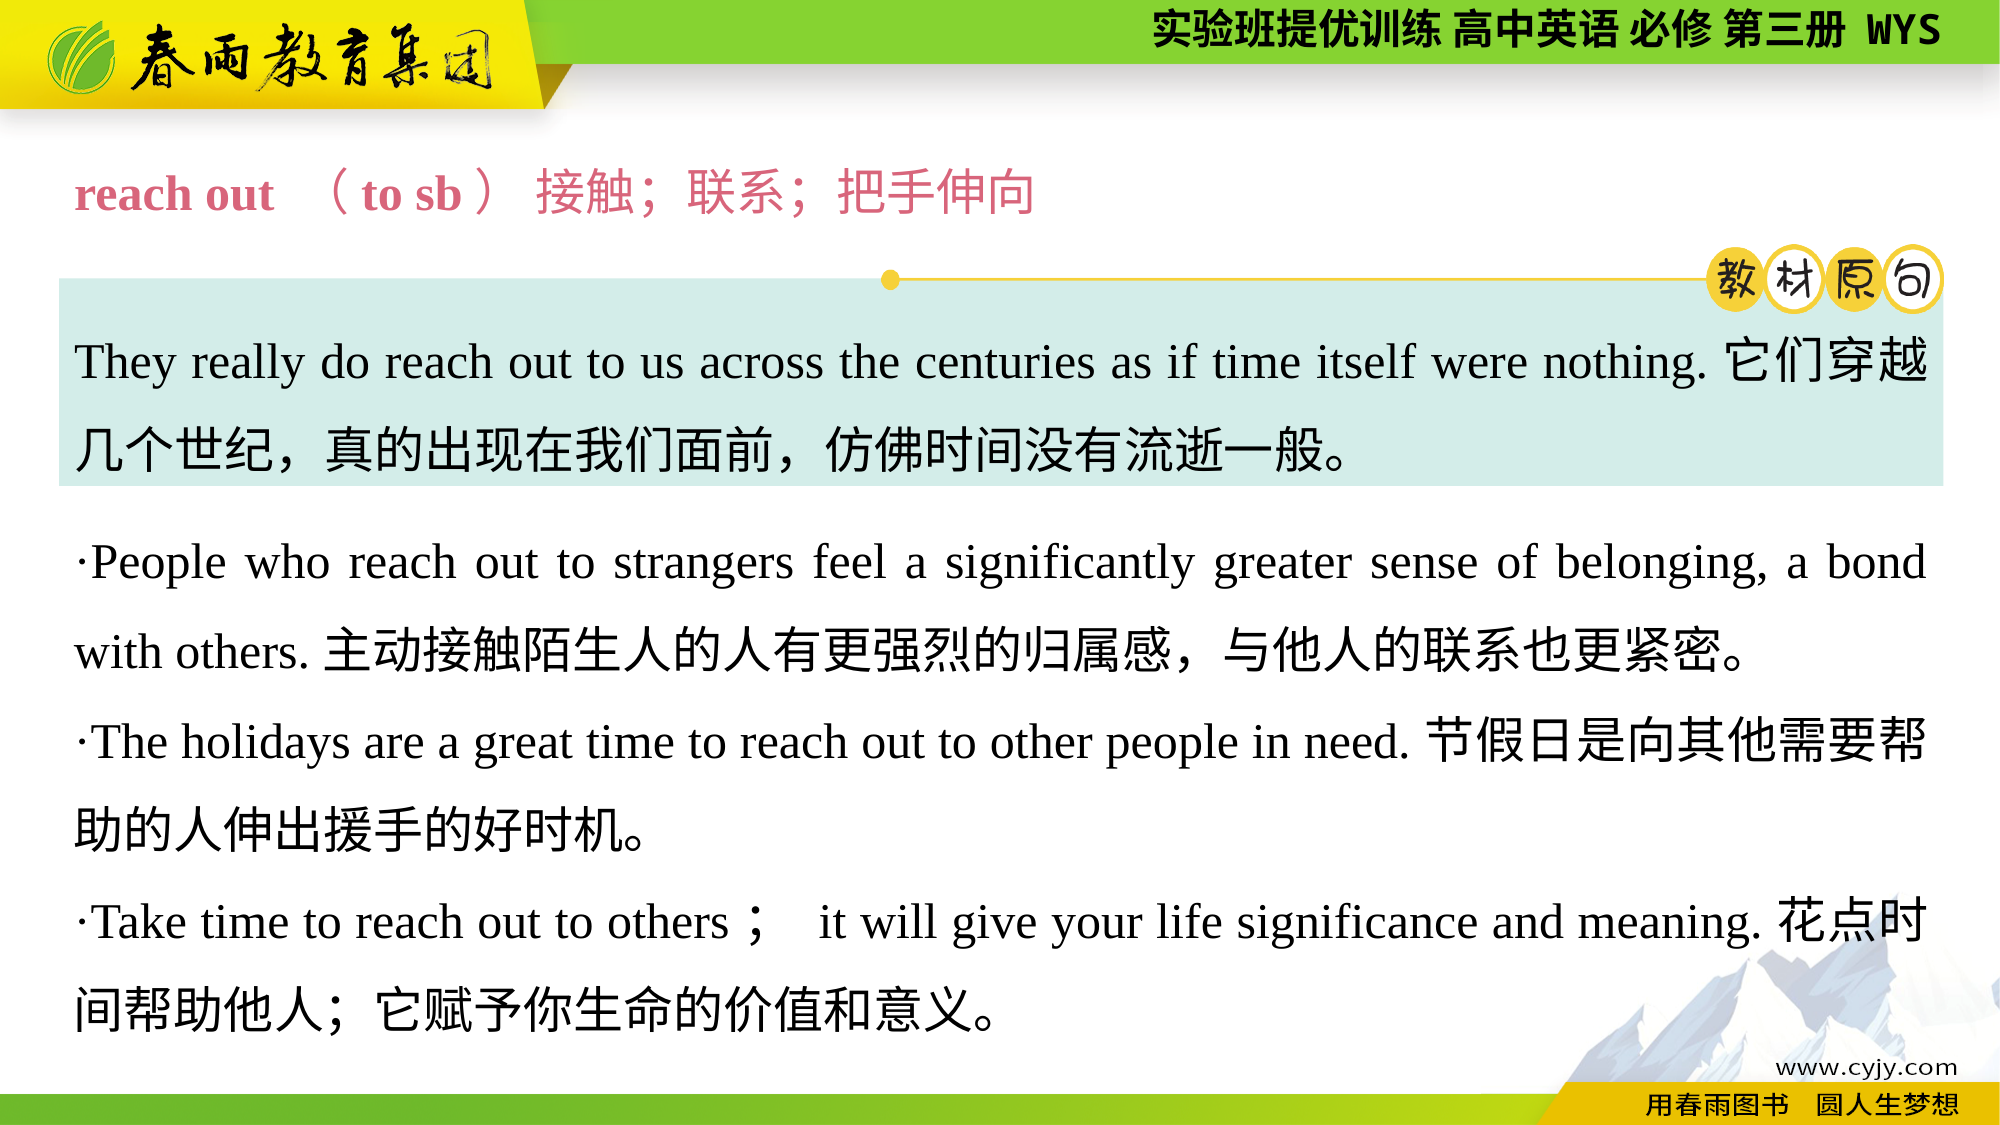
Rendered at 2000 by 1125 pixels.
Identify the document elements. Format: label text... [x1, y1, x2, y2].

list reach out （to sb） 接触；联系；把手伸向 [59, 122, 1944, 217]
picture [0, 0, 2000, 1125]
text_box ·People who reach out to strangers feel a significantly greater sense of belonging, a bond with others.主动接触陌生人的人有更强烈的归属感，与他人的联系也更紧密。 ·The holidays are a great time to reach out to other people in need.节假日是向其他需要帮助的人伸出援手的好时机。 ·Take time to reach out to others； it will give your life significance and meaning.花点时间帮助他人；它赋予你生命的价值和意义。 [59, 490, 1944, 1046]
text_box They really do reach out to us across the centuries as if time itself were nothing.它们穿越几个世纪，真的出现在我们面前，仿佛时间没有流逝一般。 [59, 278, 1944, 486]
